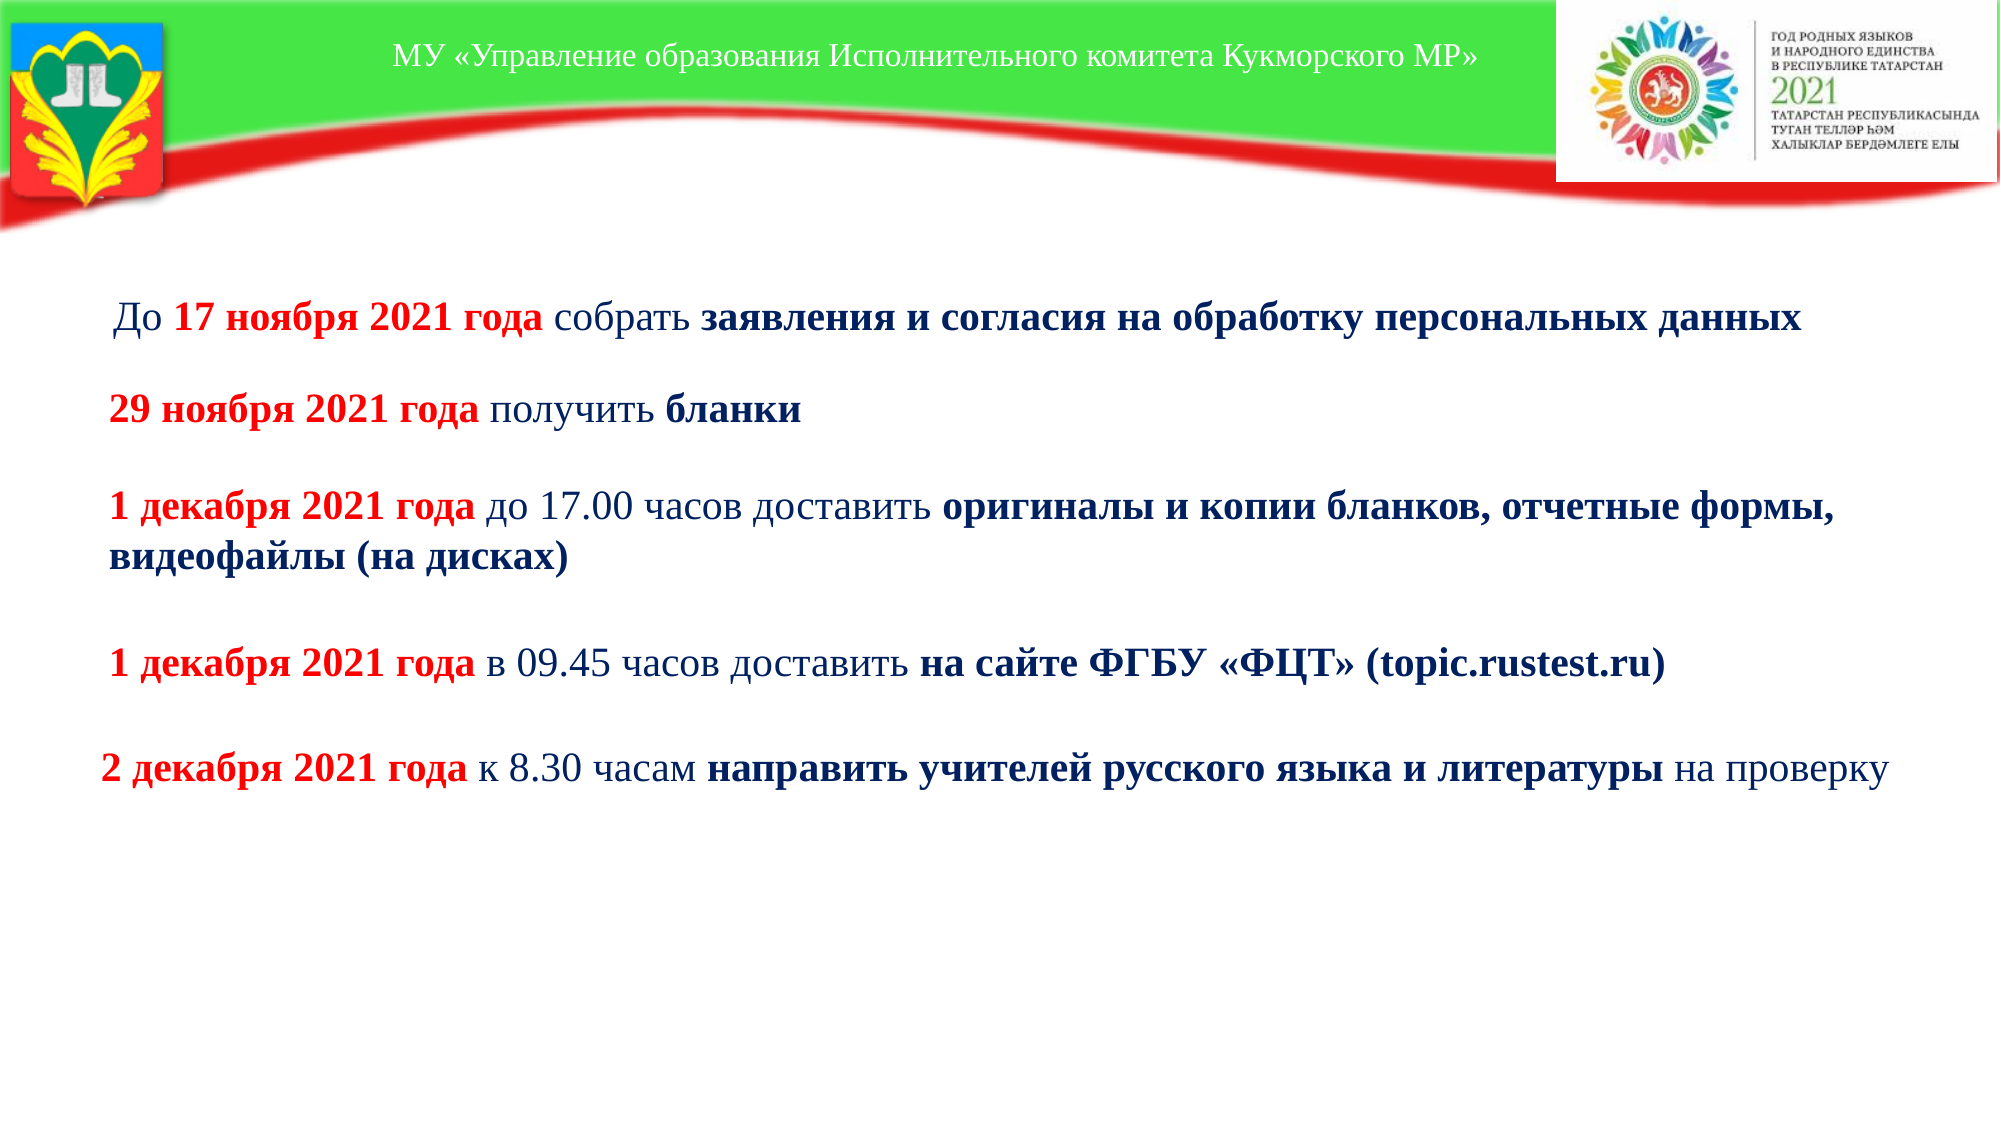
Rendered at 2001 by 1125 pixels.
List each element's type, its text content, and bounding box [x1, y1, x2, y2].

text_box 1 декабря 2021 года до 17.00 часов доставить оригиналы и копии бланков, отчетные формы, видеофайлы (на дисках) [94, 470, 1993, 586]
text_box 29 ноября 2021 года получить бланки [94, 373, 1993, 439]
text_box 1 декабря 2021 года в 09.45 часов доставить на сайте ФГБУ «ФЦТ» (topic.rustest.ru) [94, 626, 1993, 692]
text_box До 17 ноября 2021 года собрать заявления и согласия на обработку персональных данных [98, 281, 1997, 347]
picture [0, 0, 2000, 234]
text_box 2 декабря 2021 года к 8.30 часам направить учителей русского языка и литературы на проверку [86, 732, 1985, 798]
